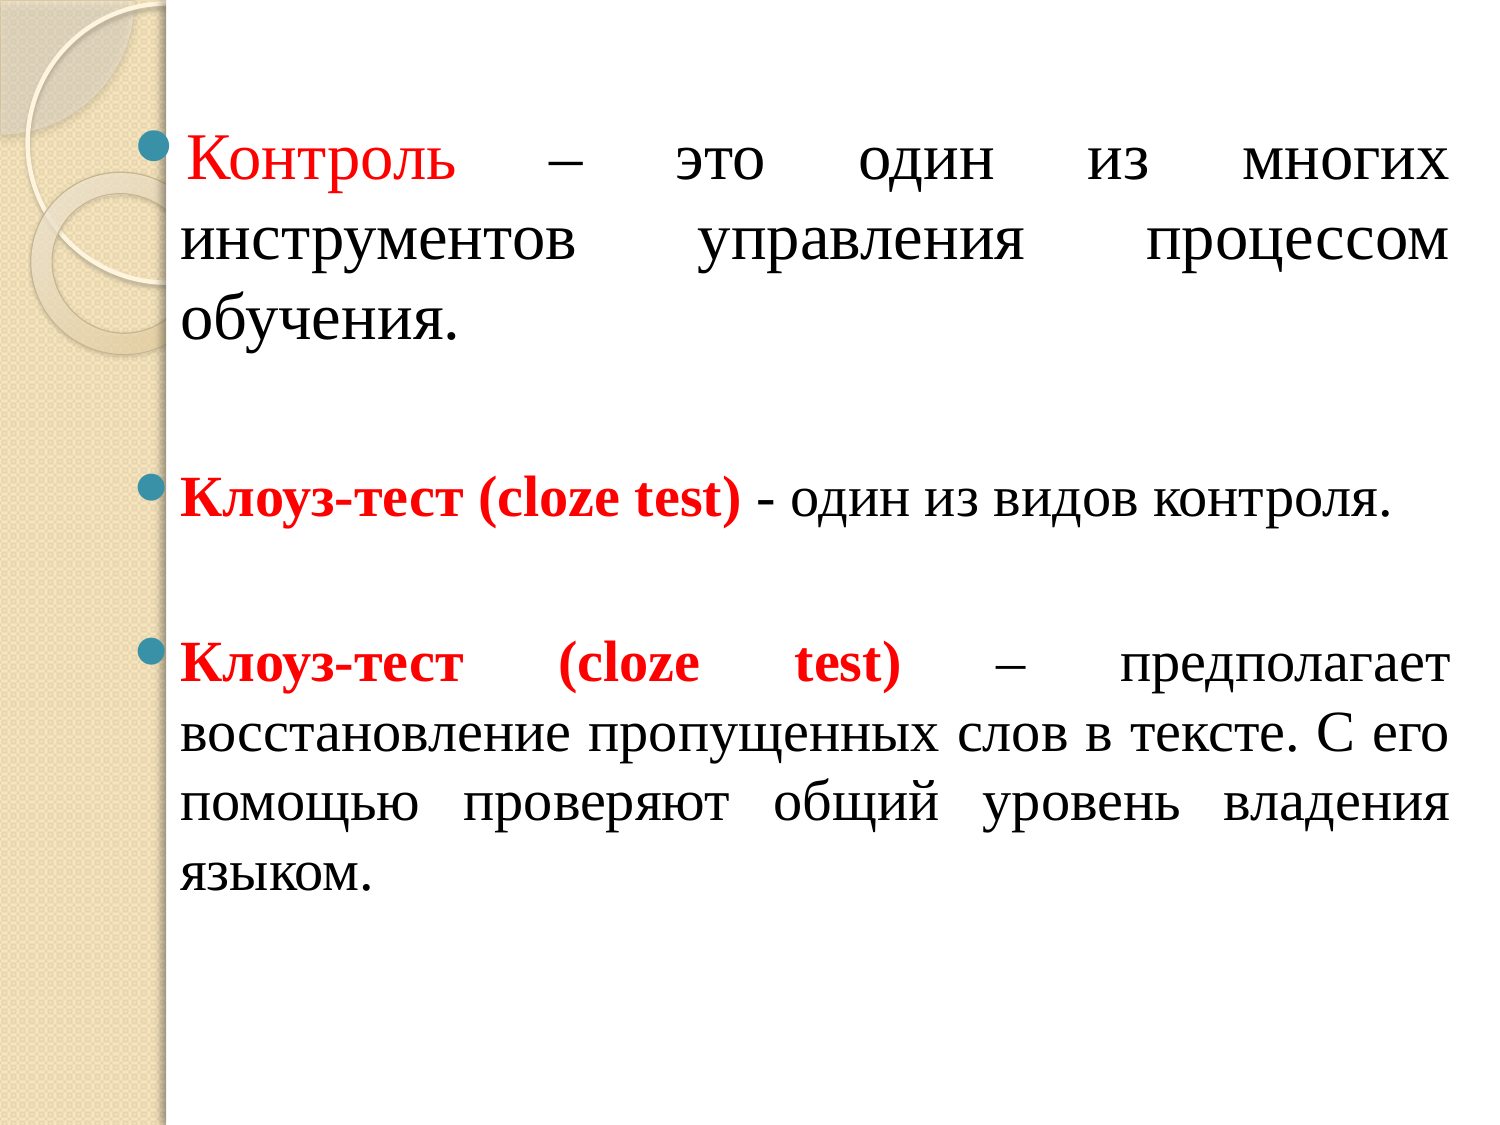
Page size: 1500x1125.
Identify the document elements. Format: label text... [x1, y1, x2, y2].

list Контроль – это один из многих инструментов управления процессом обучения. Клоуз-тест (cloze test) - один из видов контроля. Клоуз-тест (cloze test) – предполагает восстановление пропущенных слов в тексте. С его помощью проверяют общий уровень владения языком. [105, 105, 1466, 1025]
